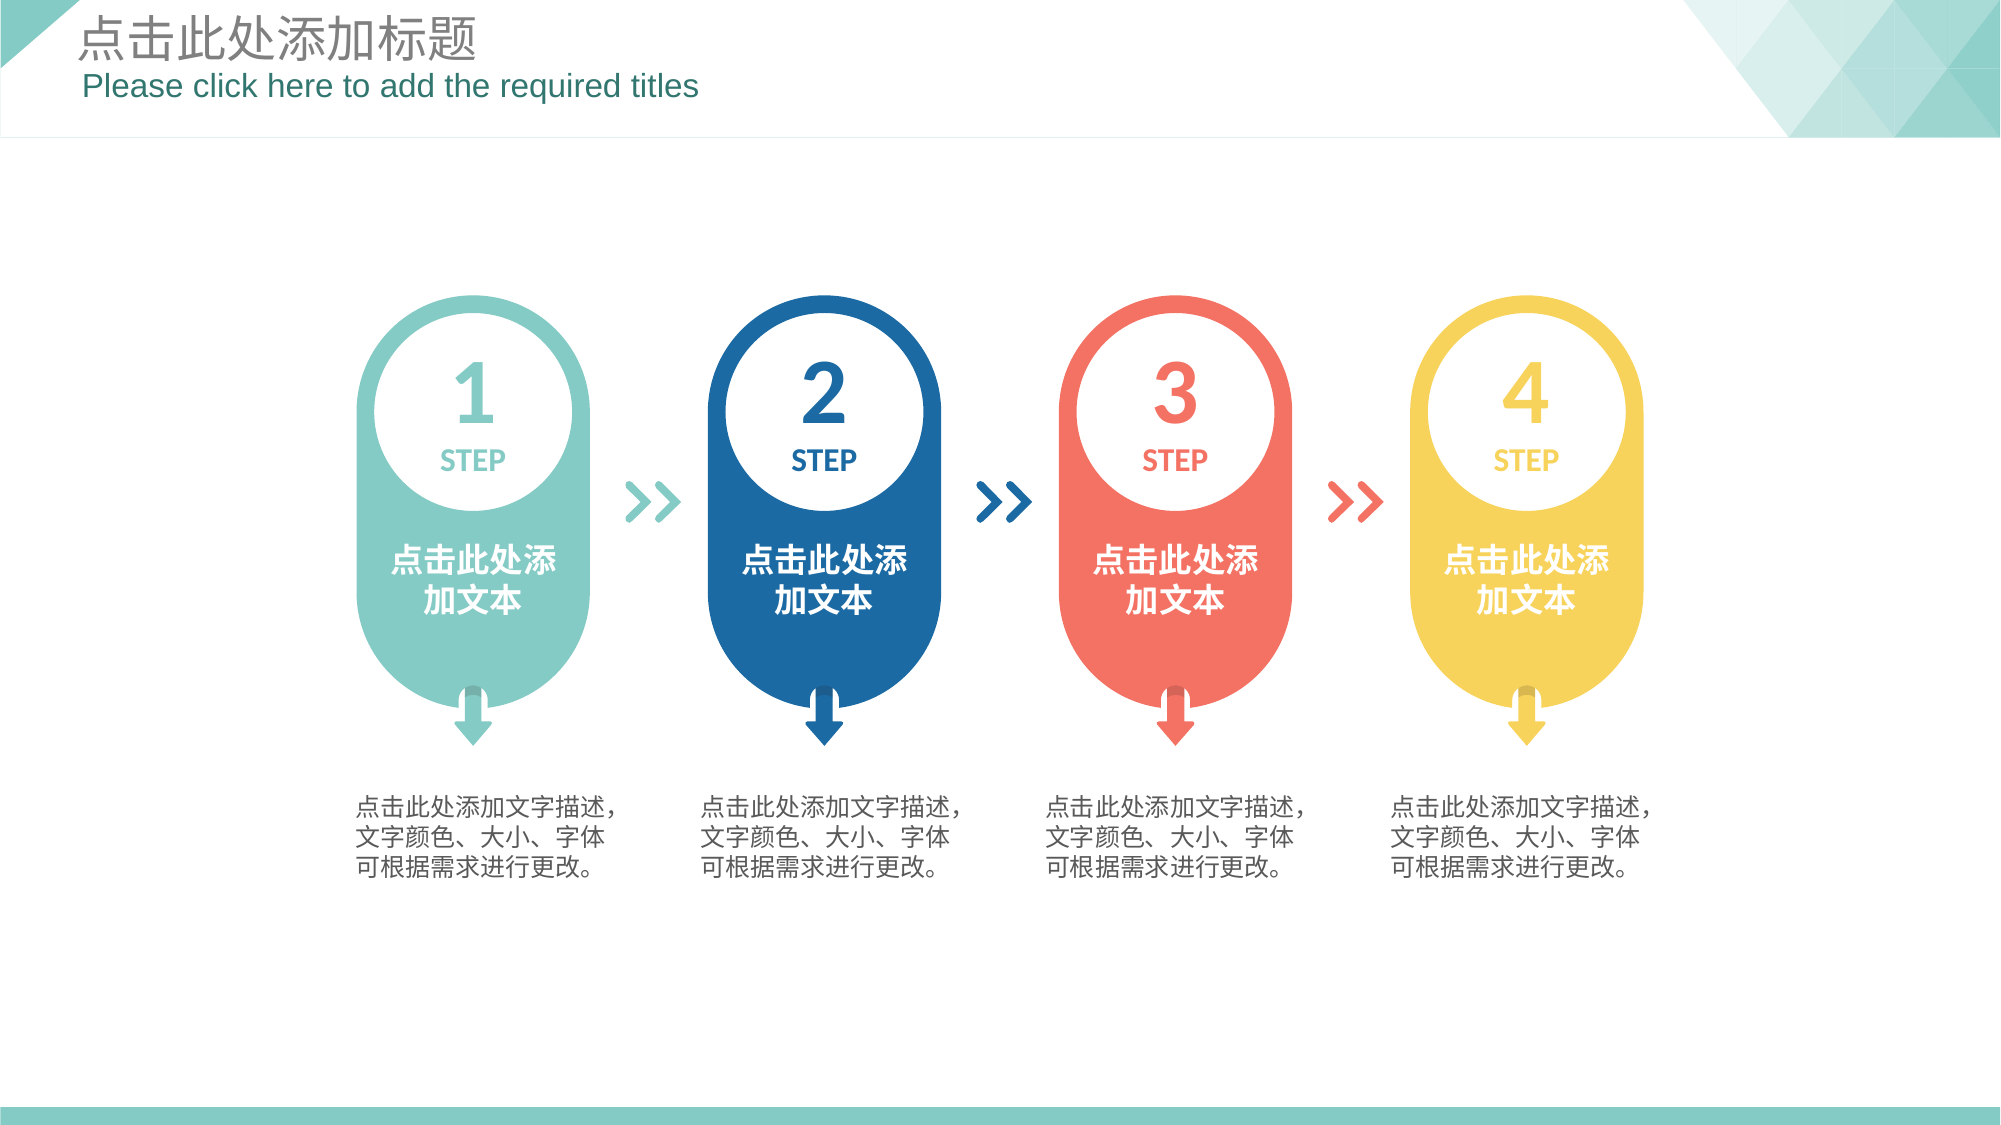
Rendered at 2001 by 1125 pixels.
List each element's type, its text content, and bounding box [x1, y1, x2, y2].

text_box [967, 480, 1033, 524]
text_box 点击此处添加文字描述，文字颜色、大小、字体可根据需求进行更改。 [340, 784, 644, 889]
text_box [804, 716, 844, 747]
text_box Please click here to add the required titles [67, 57, 716, 112]
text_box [1156, 716, 1196, 747]
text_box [615, 480, 682, 524]
text_box 点击此处添加文字描述，文字颜色、大小、字体可根据需求进行更改。 [1030, 784, 1334, 889]
text_box 点击此处添加文字描述，文字颜色、大小、字体可根据需求进行更改。 [685, 784, 989, 889]
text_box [1507, 716, 1547, 747]
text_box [453, 716, 493, 747]
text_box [1318, 480, 1385, 524]
text_box 点击此处添加标题 [62, 0, 636, 75]
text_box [1409, 294, 1644, 709]
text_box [355, 294, 591, 709]
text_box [707, 294, 942, 709]
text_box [1058, 294, 1293, 709]
text_box 点击此处添加文字描述，文字颜色、大小、字体可根据需求进行更改。 [1375, 784, 1678, 889]
